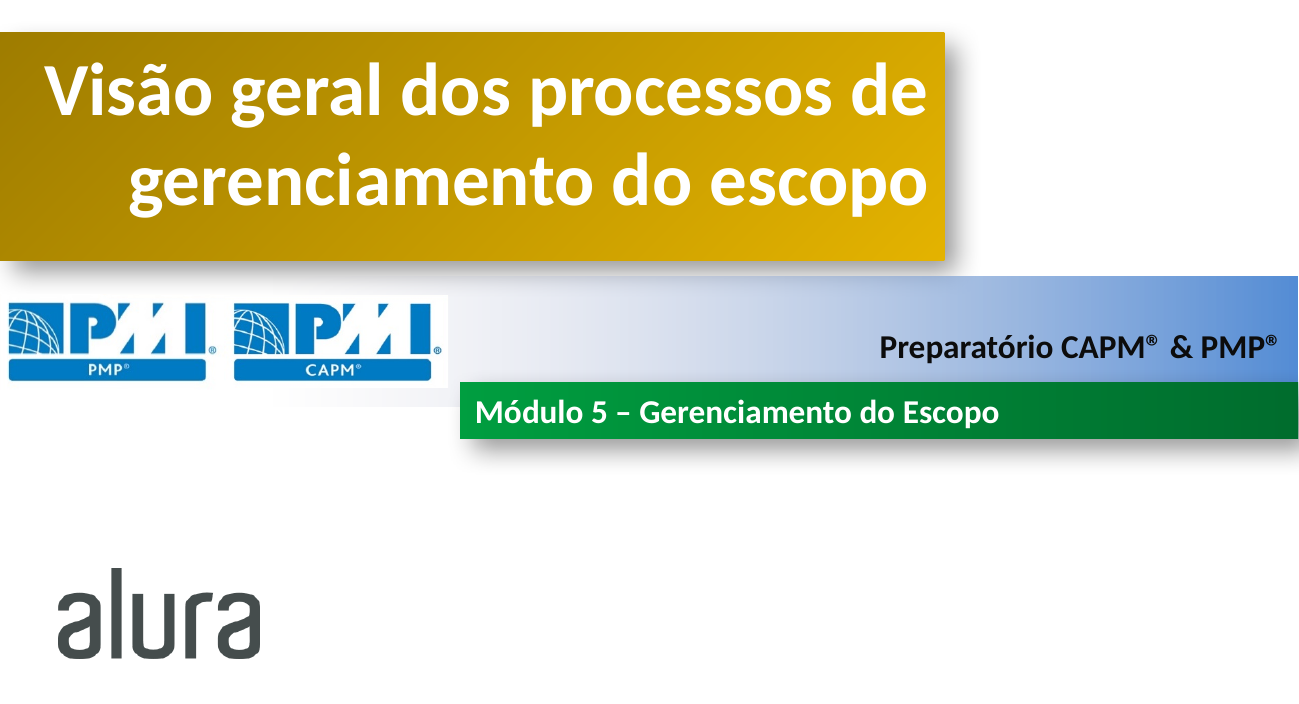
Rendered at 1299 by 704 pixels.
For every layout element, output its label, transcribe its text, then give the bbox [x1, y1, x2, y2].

text_box Visão geral dos processos de gerenciamento do escopo [0, 32, 945, 261]
text_box [270, 374, 1298, 407]
picture [58, 568, 260, 660]
text_box Módulo 5 – Gerenciamento do Escopo [460, 382, 1299, 439]
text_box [0, 294, 449, 390]
text_box Preparatório CAPM® & PMP® [452, 317, 1298, 374]
text_box [270, 276, 1298, 317]
